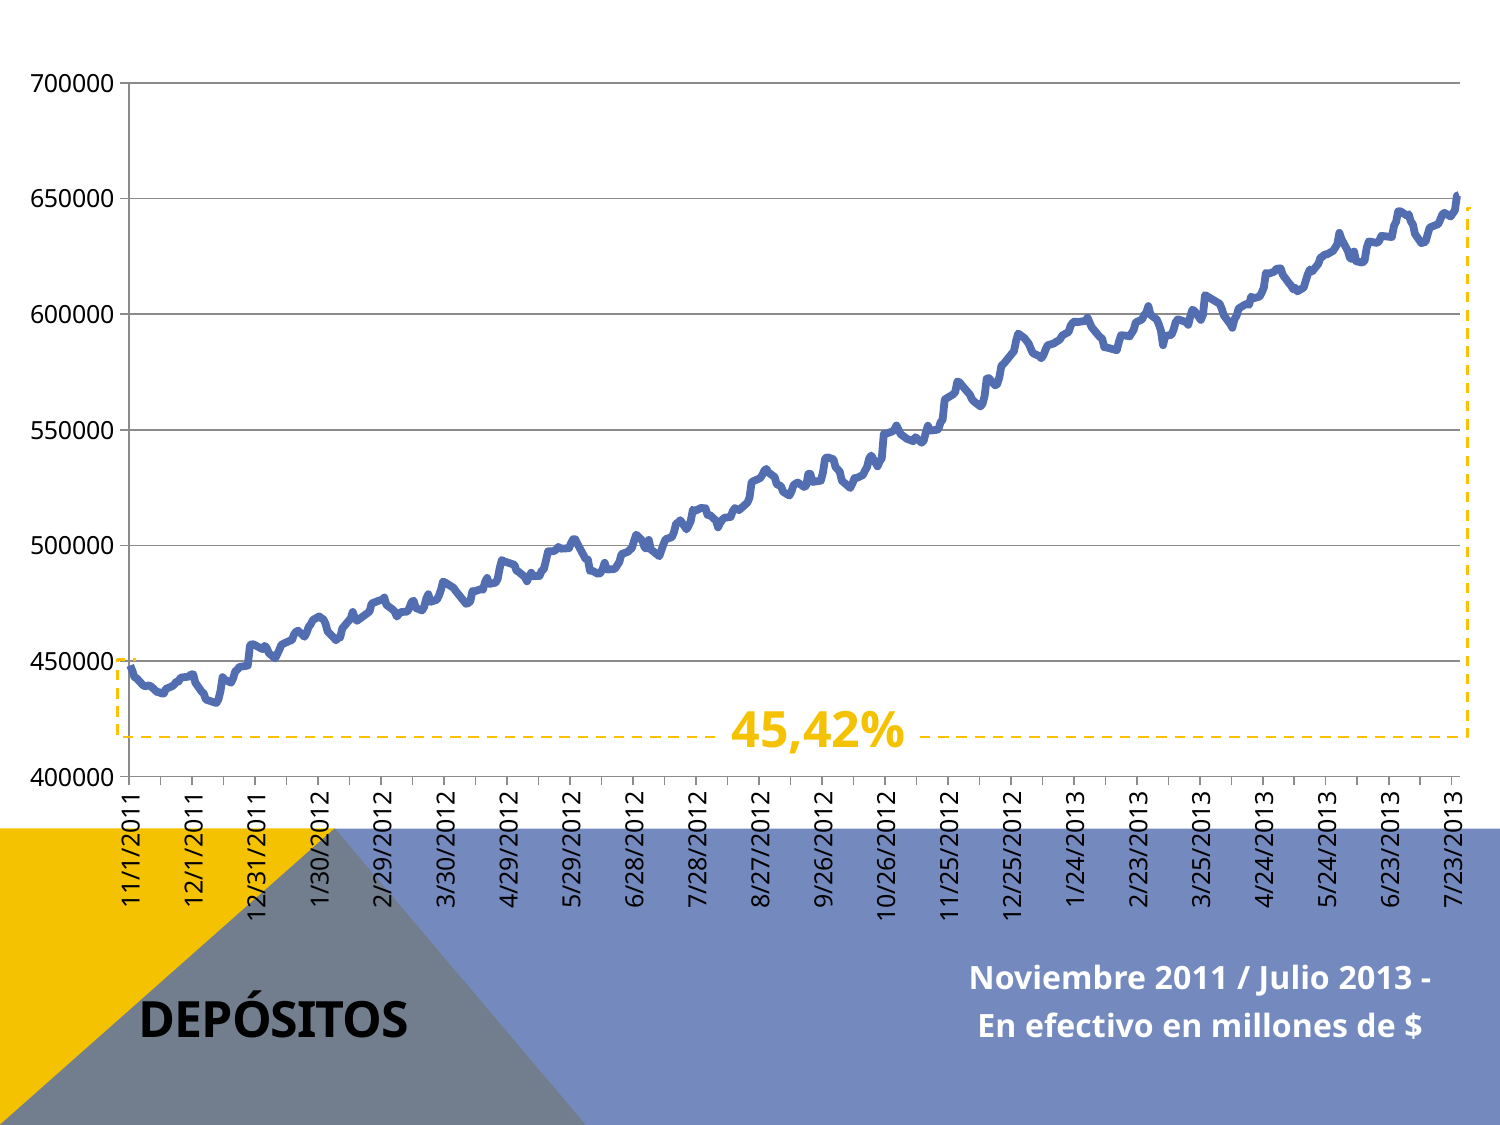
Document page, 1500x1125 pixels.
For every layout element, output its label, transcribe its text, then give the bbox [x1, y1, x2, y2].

text_box Noviembre 2011 / Julio 2013 - En efectivo en millones de $ [950, 952, 1447, 1070]
title Depósitos [123, 964, 514, 1071]
chart [0, 47, 1500, 941]
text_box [135, 207, 1471, 764]
